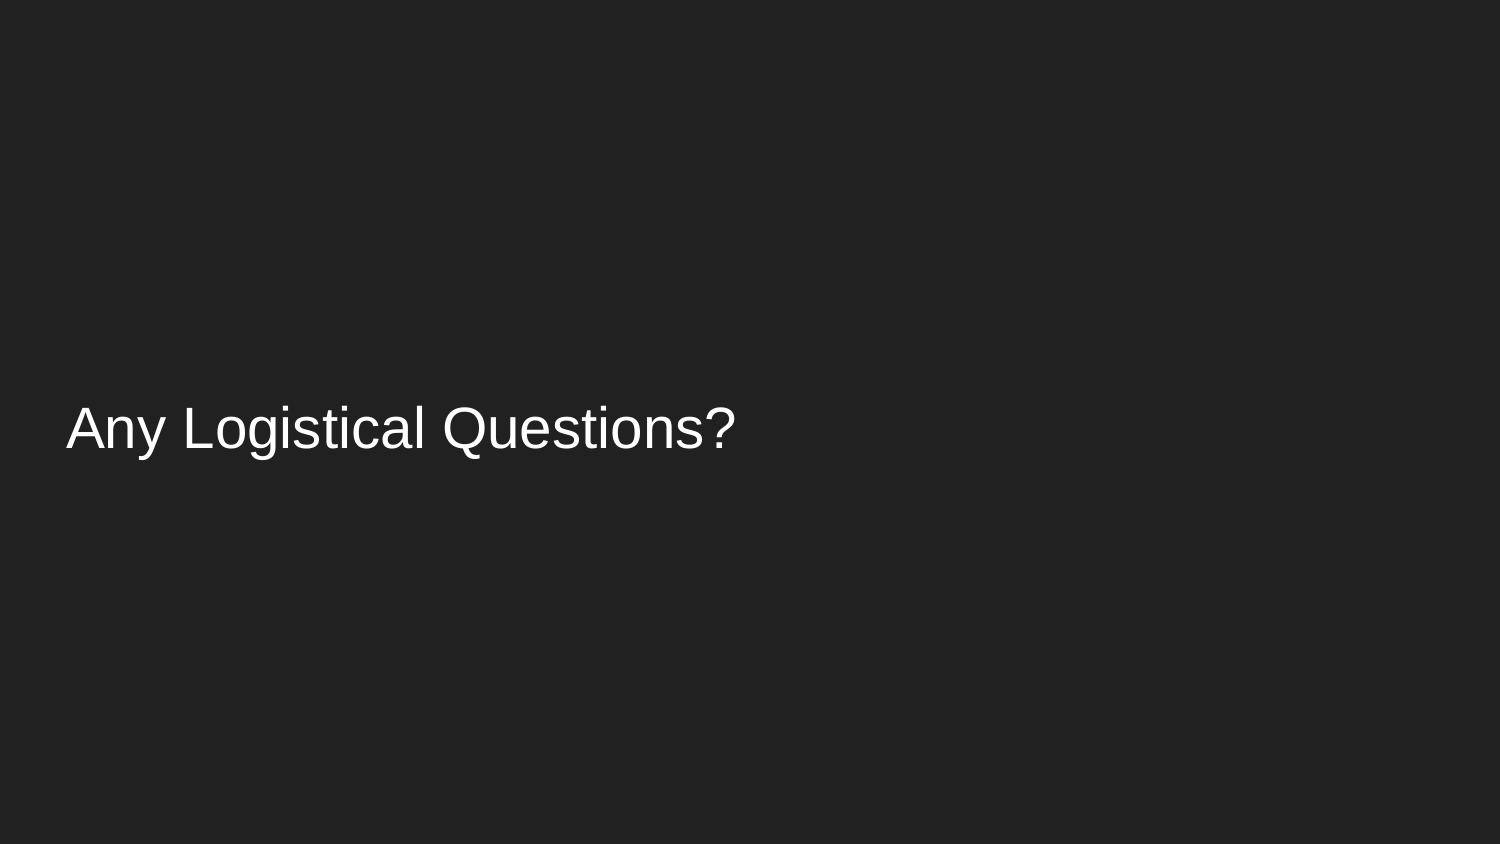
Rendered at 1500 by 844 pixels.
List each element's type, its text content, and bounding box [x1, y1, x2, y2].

title Any Logistical Questions? [51, 374, 1449, 469]
